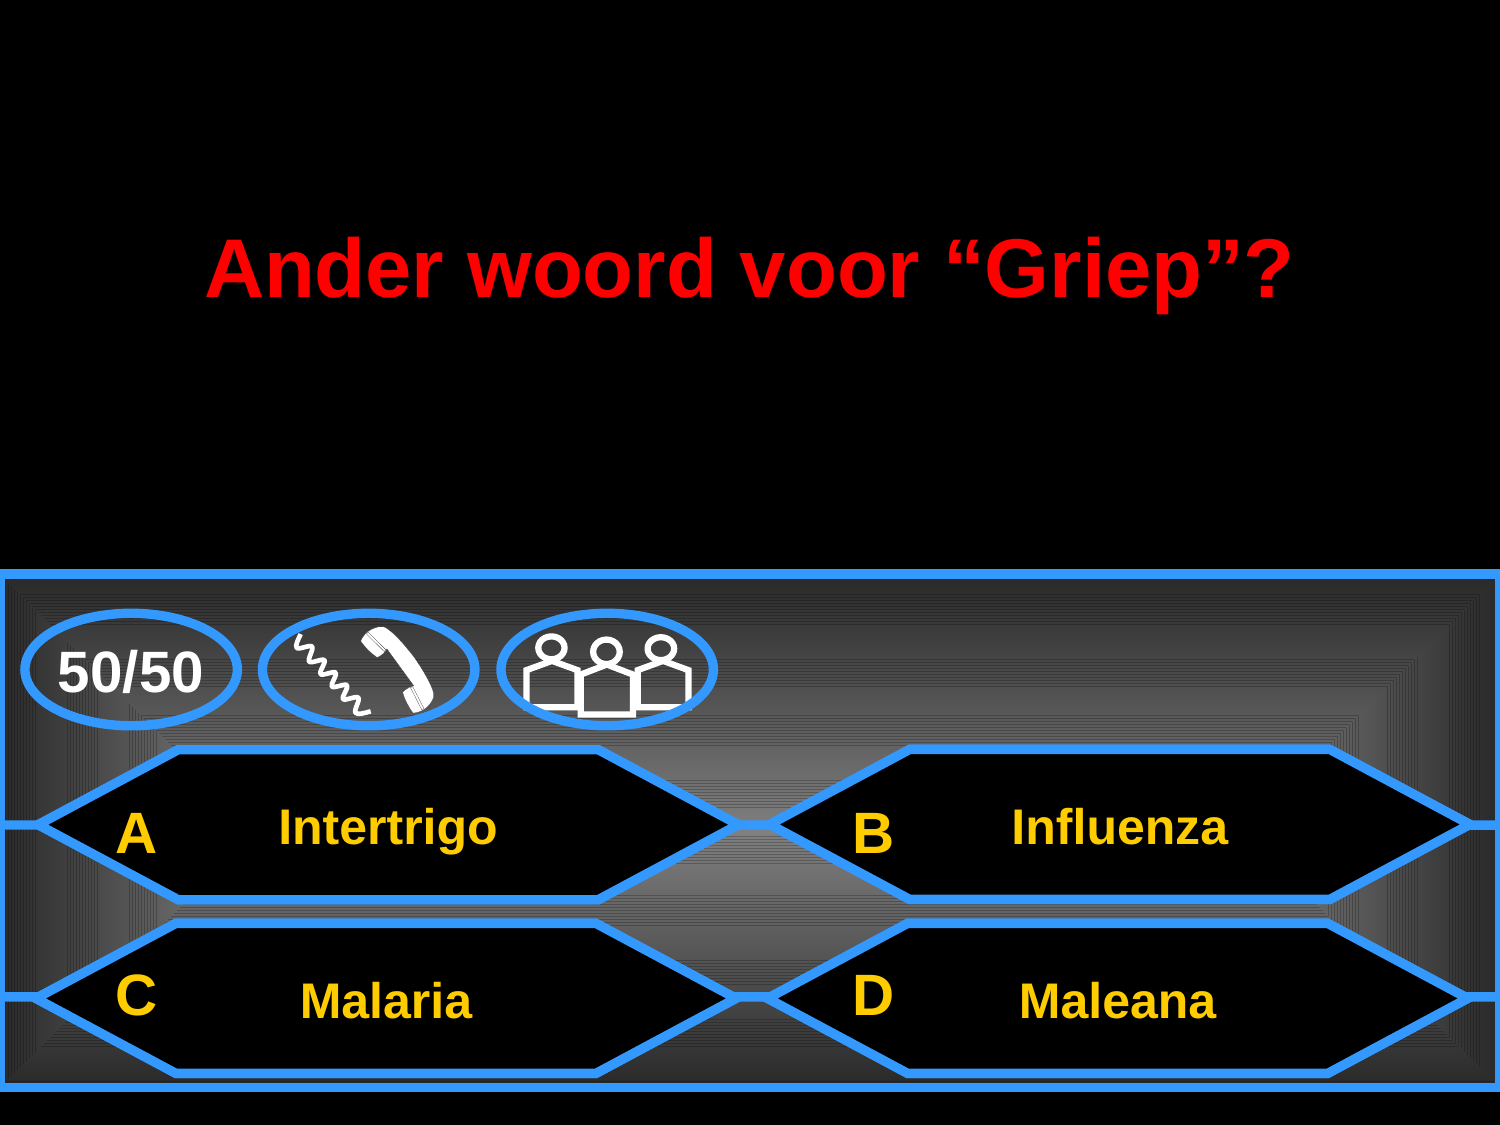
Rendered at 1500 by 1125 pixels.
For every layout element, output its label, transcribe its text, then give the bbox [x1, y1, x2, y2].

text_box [324, 624, 435, 730]
title Ander woord voor “Griep”? [112, 87, 1388, 442]
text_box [526, 636, 689, 715]
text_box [0, 574, 1500, 1088]
